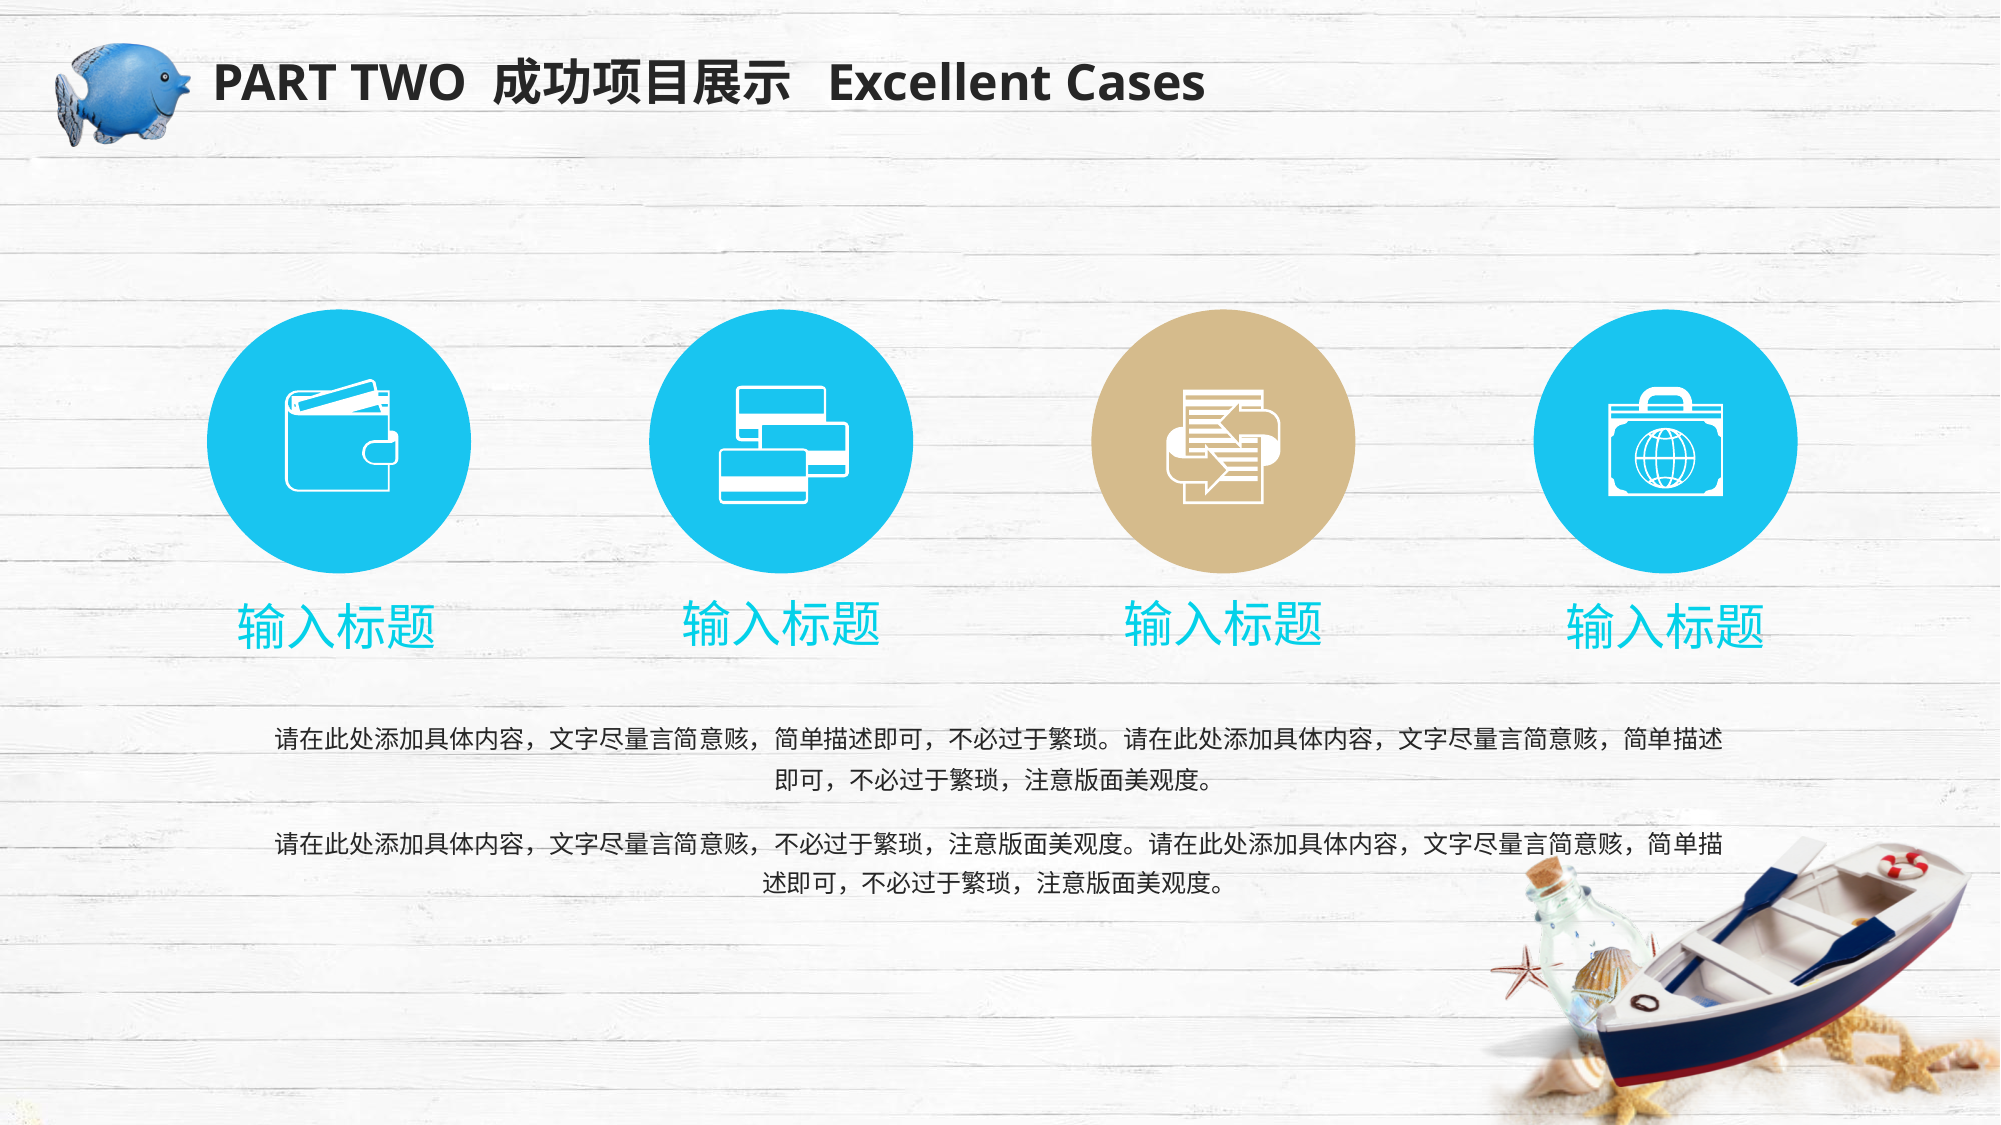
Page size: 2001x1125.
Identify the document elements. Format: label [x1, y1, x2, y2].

text_box [649, 309, 914, 574]
text_box [1533, 309, 1798, 574]
text_box [1435, 823, 2000, 1125]
text_box [1091, 309, 1356, 574]
text_box [207, 309, 471, 574]
picture [0, 0, 2000, 1125]
